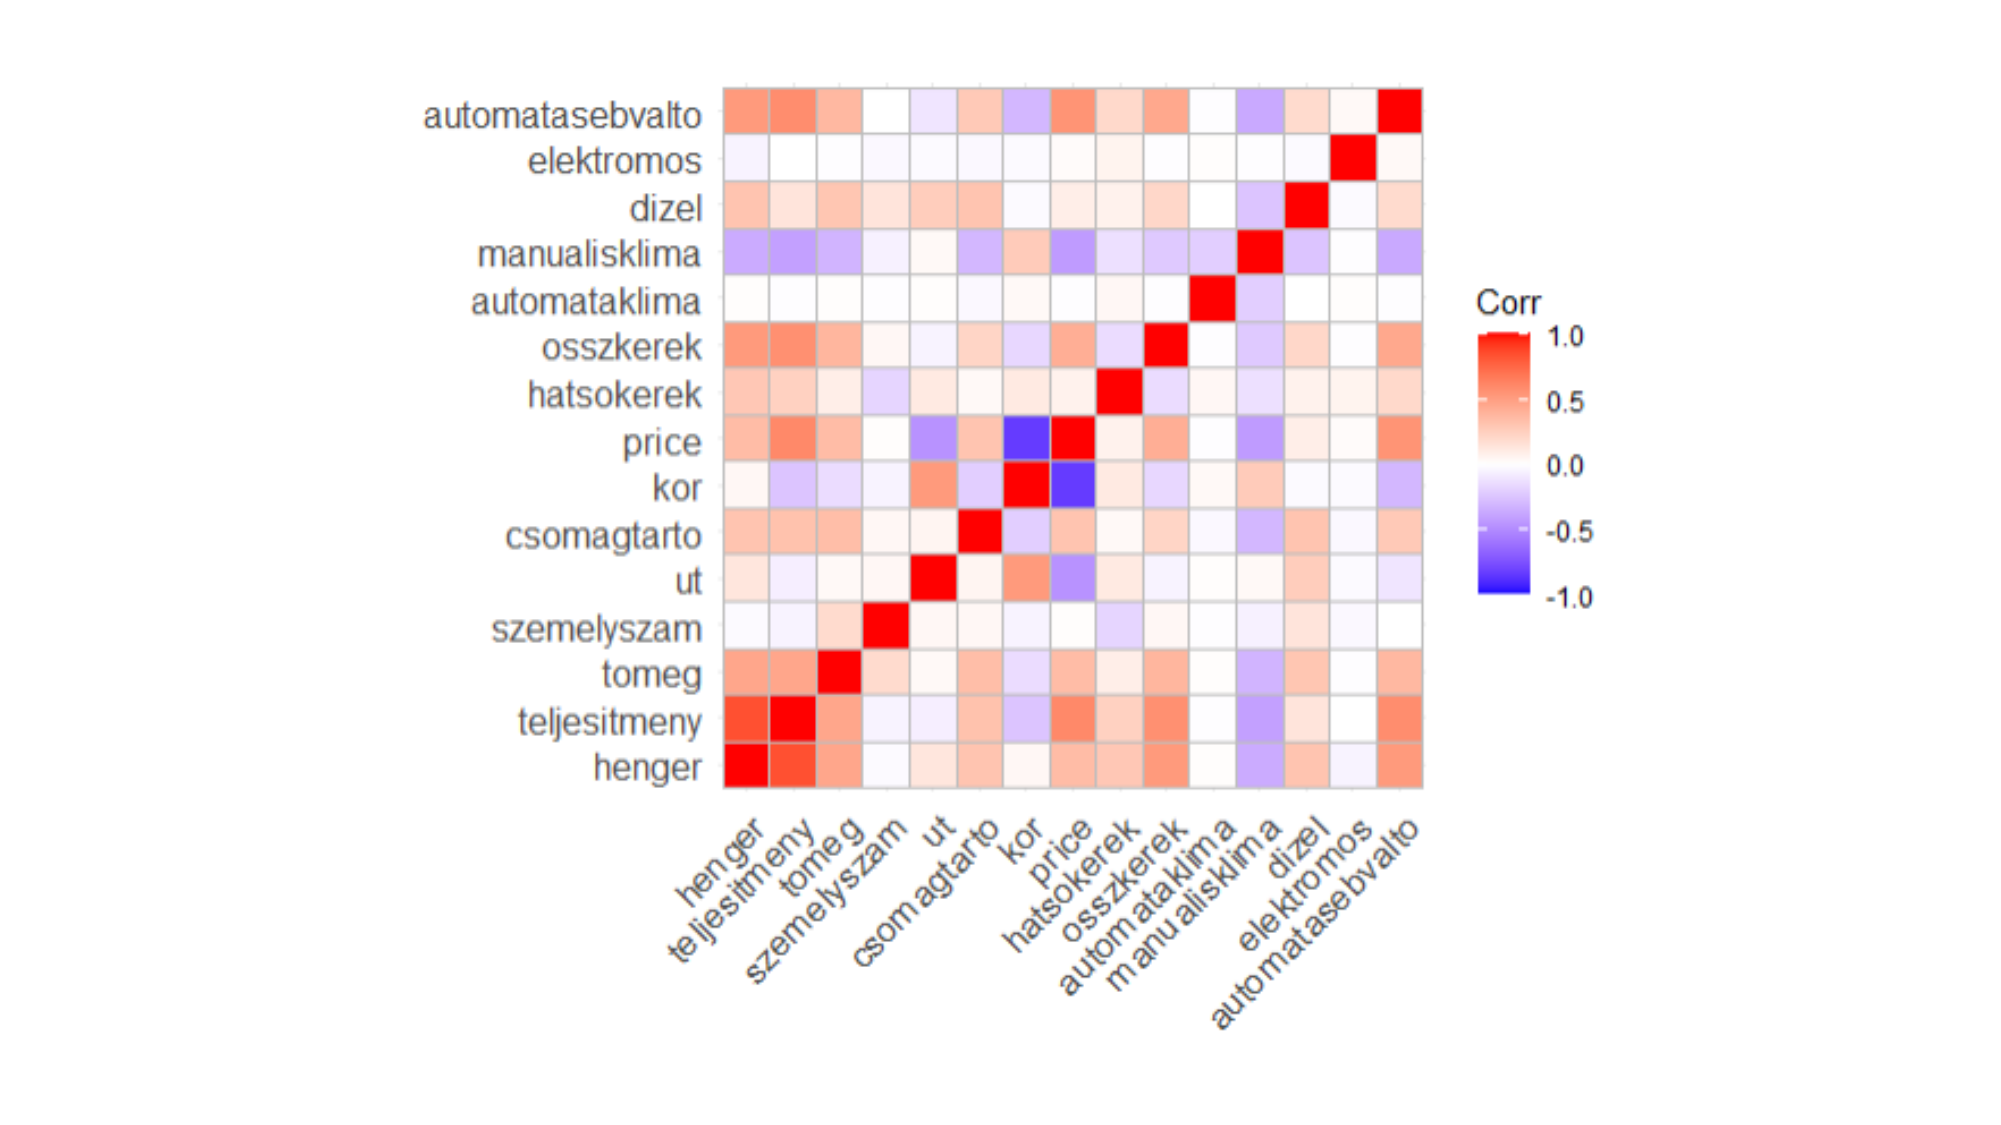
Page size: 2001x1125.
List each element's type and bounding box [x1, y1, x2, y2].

picture [392, 81, 1608, 1044]
